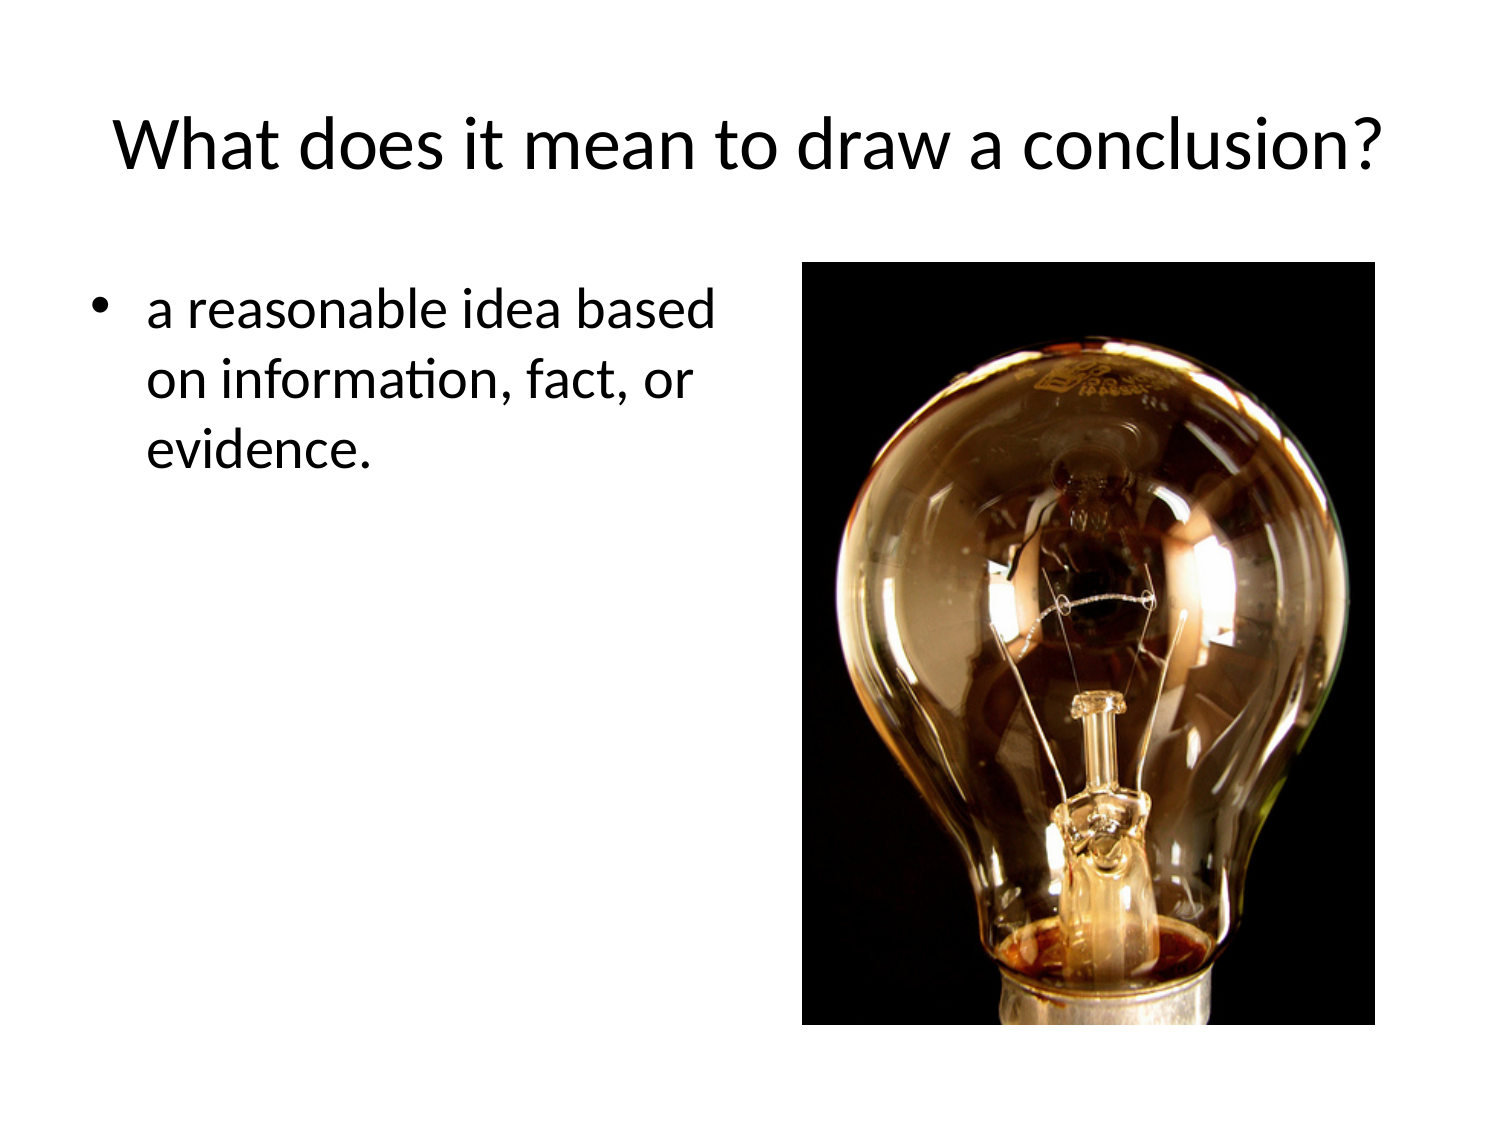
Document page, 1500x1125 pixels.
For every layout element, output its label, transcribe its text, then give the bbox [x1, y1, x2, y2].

list a reasonable idea based on information, fact, or evidence. [75, 262, 738, 1005]
title What does it mean to draw a conclusion? [75, 45, 1425, 233]
picture [802, 262, 1376, 1026]
